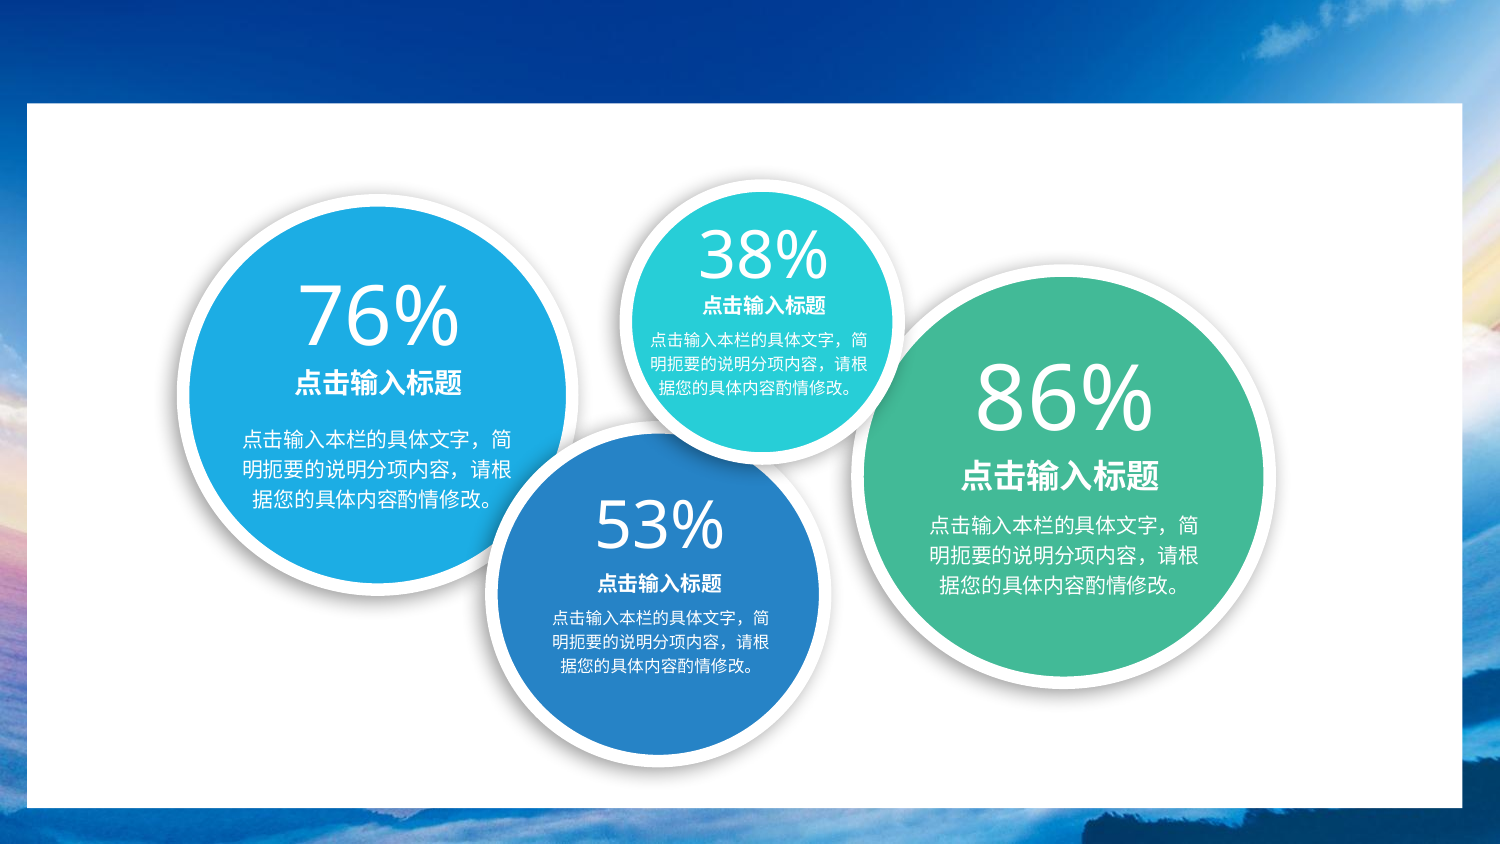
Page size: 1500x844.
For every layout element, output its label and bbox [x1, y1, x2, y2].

text_box [182, 200, 573, 590]
text_box [625, 185, 899, 459]
text_box [857, 270, 1270, 683]
text_box [491, 427, 826, 762]
picture [0, 0, 1500, 844]
